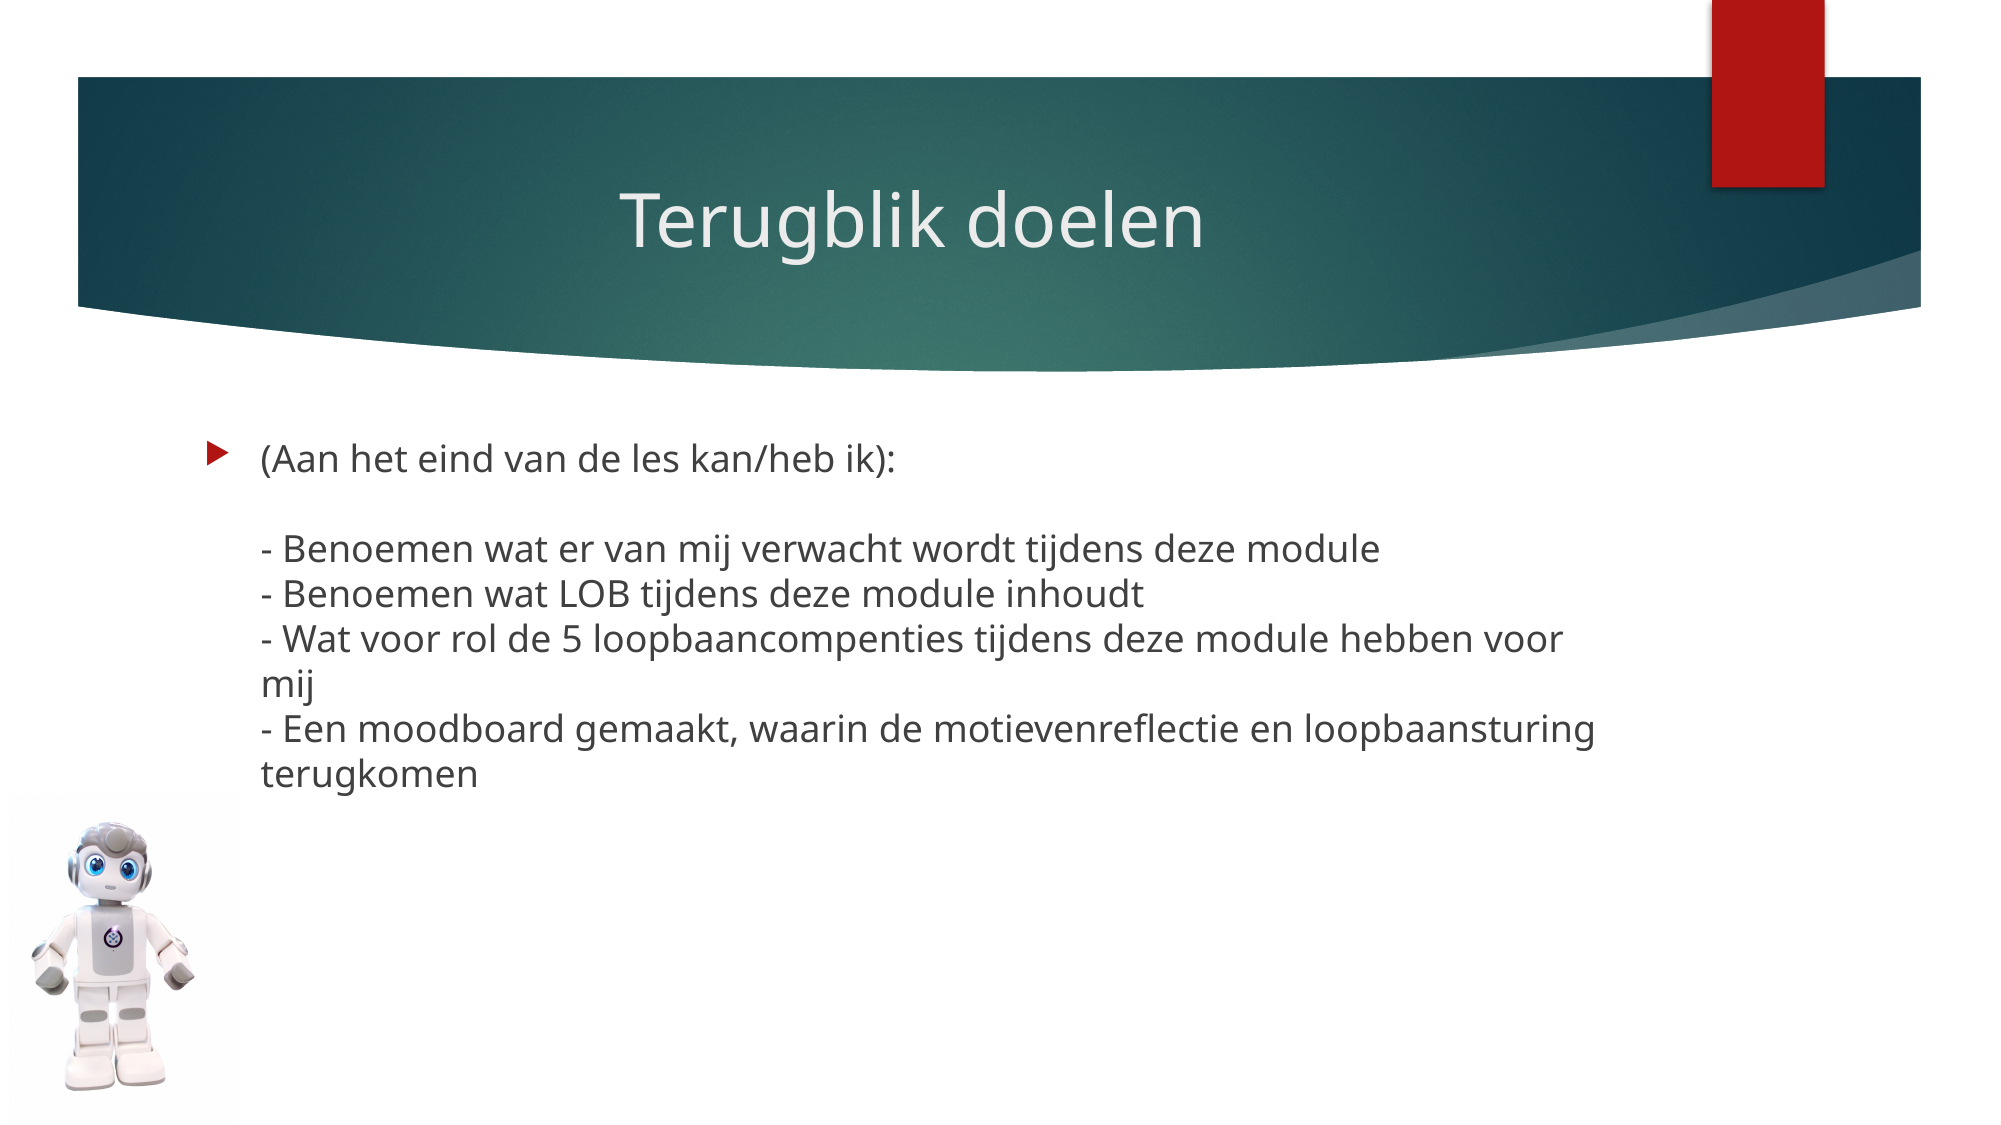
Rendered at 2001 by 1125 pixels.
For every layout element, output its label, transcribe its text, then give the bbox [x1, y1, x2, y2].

title Terugblik doelen [189, 159, 1638, 276]
picture [9, 793, 239, 1125]
list (Aan het eind van de les kan/heb ik): - Benoemen wat er van mij verwacht wordt tijdens deze module - Benoemen wat LOB tijdens deze module inhoudt - Wat voor rol de 5 loopbaancompenties tijdens deze module hebben voor mij - Een moodboard gemaakt, waarin de motievenreflectie en loopbaansturing terugkomen [189, 427, 1638, 988]
